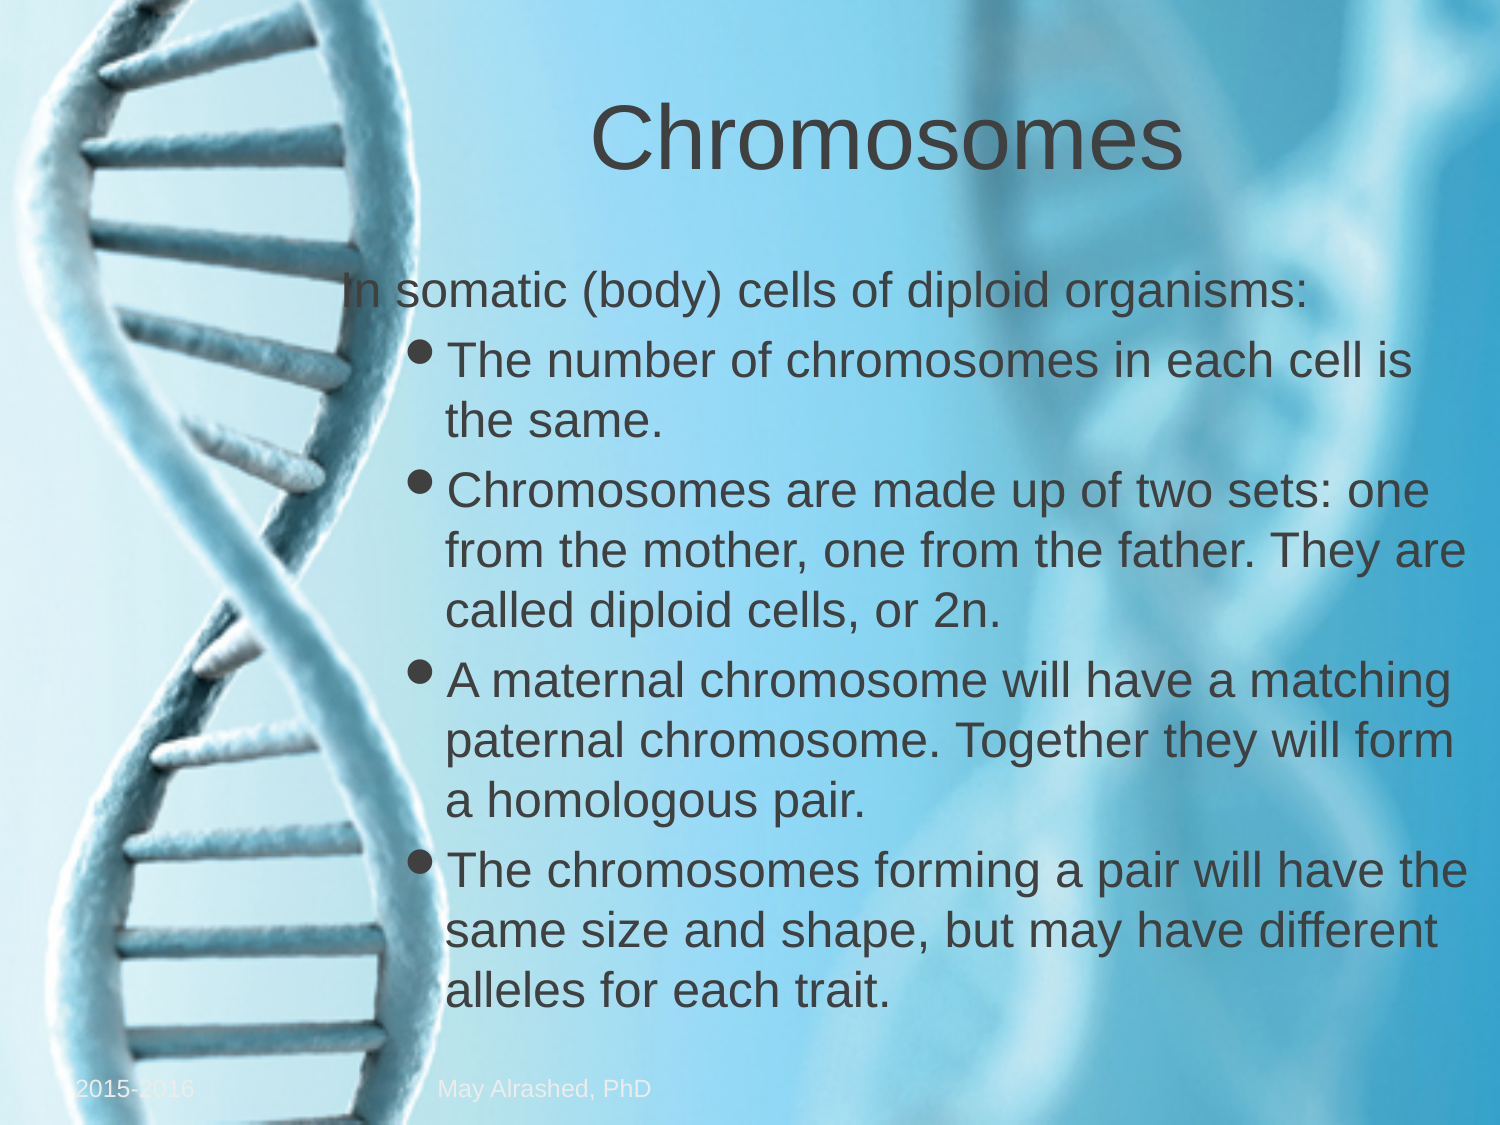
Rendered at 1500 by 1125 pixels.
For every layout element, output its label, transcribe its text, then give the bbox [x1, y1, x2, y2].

list In somatic (body) cells of diploid organisms: The number of chromosomes in each cell is the same. Chromosomes are made up of two sets: one from the mother, one from the father. They are called diploid cells, or 2n. A maternal chromosome will have a matching paternal chromosome. Together they will form a homologous pair. The chromosomes forming a pair will have the same size and shape, but may have different alleles for each trait. [324, 249, 1500, 1050]
picture [0, 0, 1500, 1125]
title Chromosomes [350, 0, 1425, 188]
footer May Alrashed, PhD [437, 1042, 988, 1103]
slide_number 2015-2016 [75, 1042, 425, 1103]
